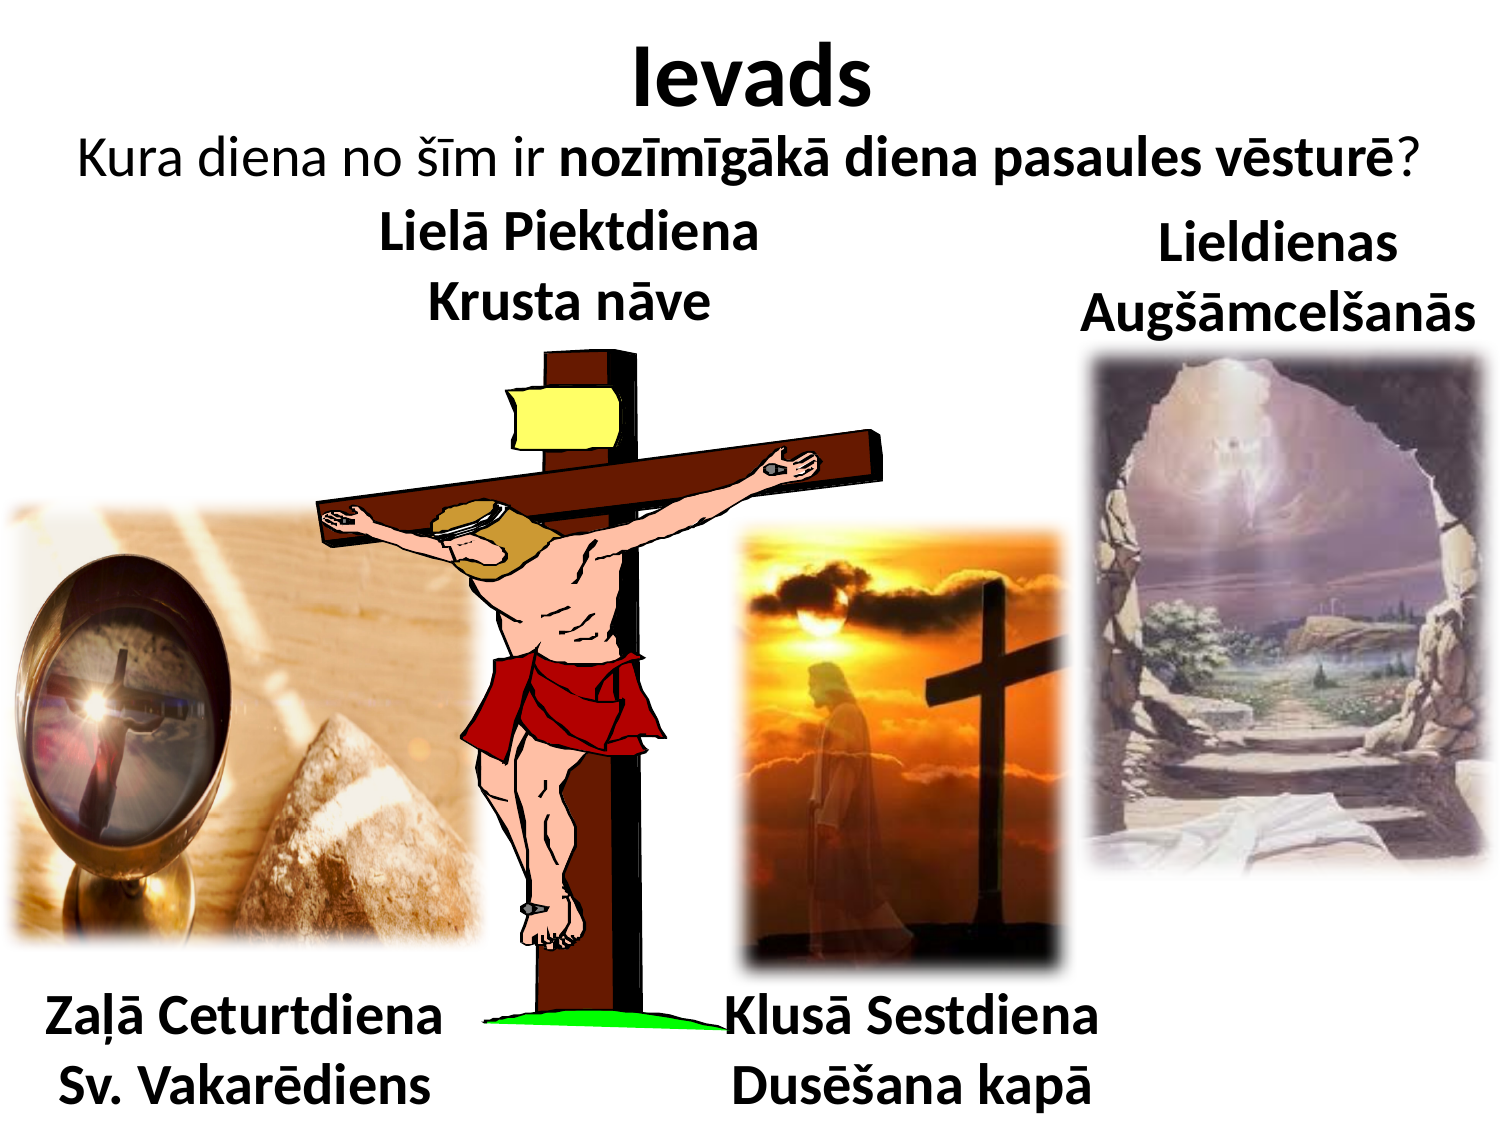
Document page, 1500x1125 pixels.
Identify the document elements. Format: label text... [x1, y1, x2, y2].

text_box Lielā Piektdiena Krusta nāve [312, 184, 827, 340]
text_box Klusā Sestdiena Dusēšana kapā [655, 968, 1170, 1124]
text_box Zaļā Ceturtdiena Sv. Vakarēdiens [0, 968, 491, 1124]
title Ievads [76, 0, 1427, 110]
text_box Lieldienas Augšāmcelšanās [1057, 196, 1500, 351]
picture [0, 337, 1500, 1031]
text_box Kura diena no šīm ir nozīmīgākā diena pasaules vēsturē? [0, 110, 1500, 196]
